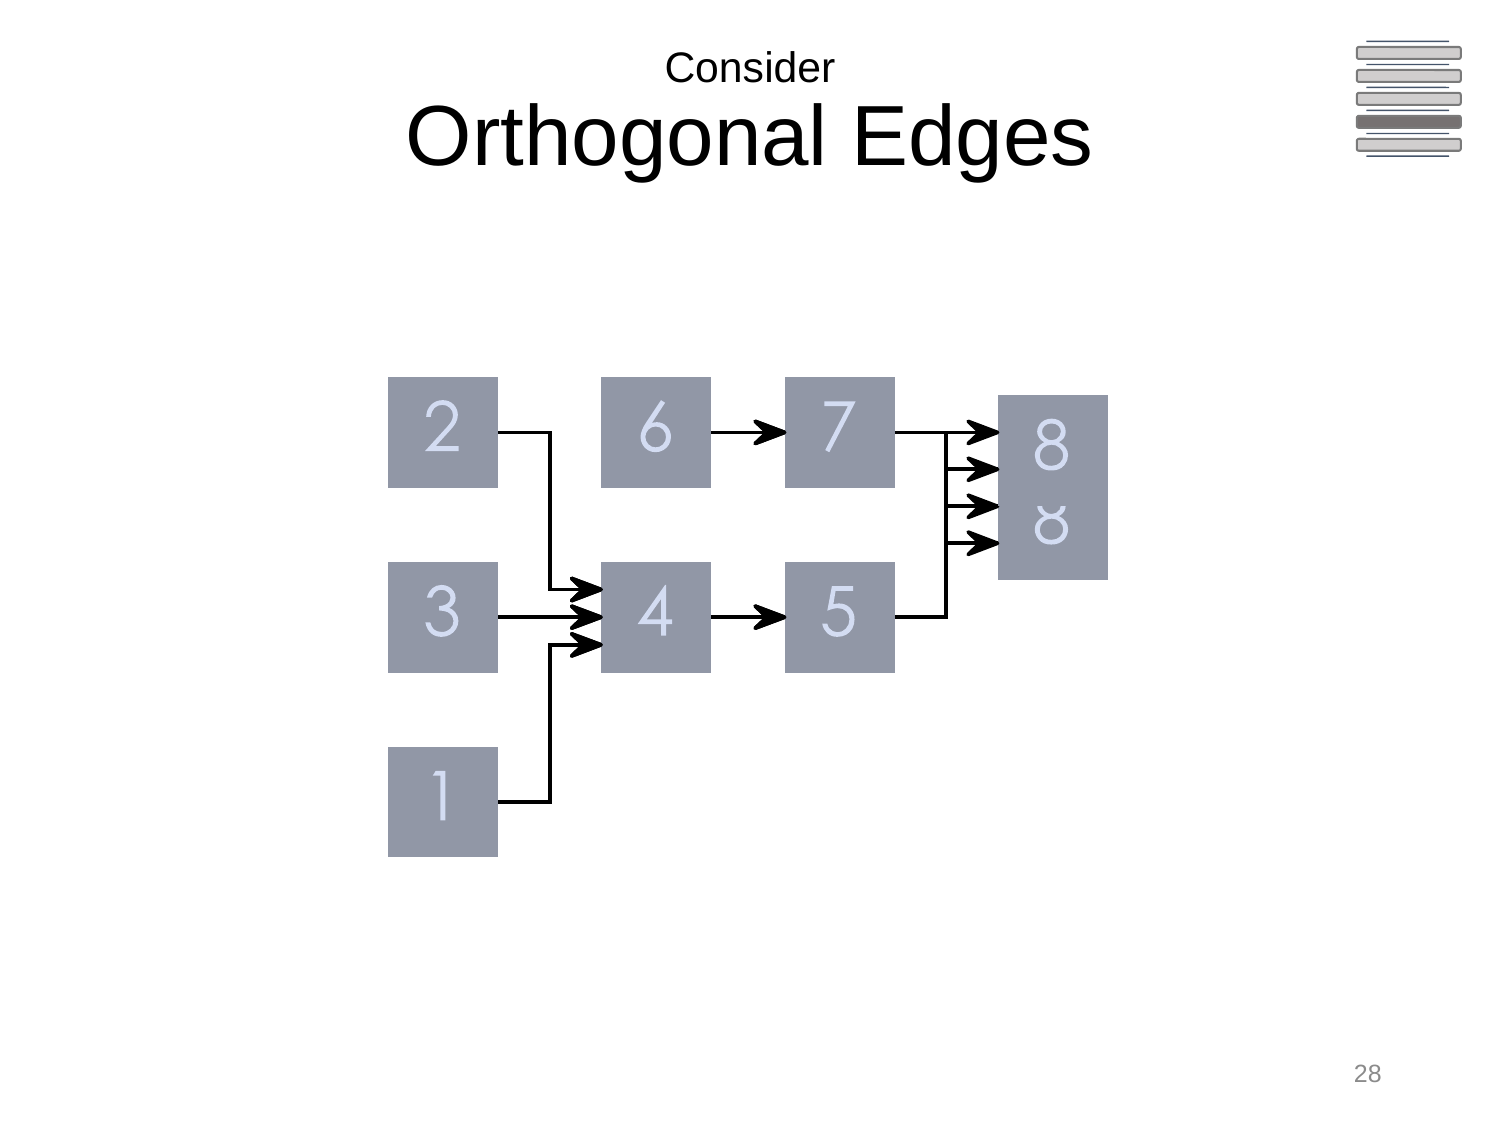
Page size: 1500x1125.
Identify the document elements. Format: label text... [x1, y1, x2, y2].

title Consider Orthogonal Edges [103, 37, 1397, 193]
slide_number 27 [1059, 1042, 1397, 1103]
picture [388, 376, 1112, 858]
